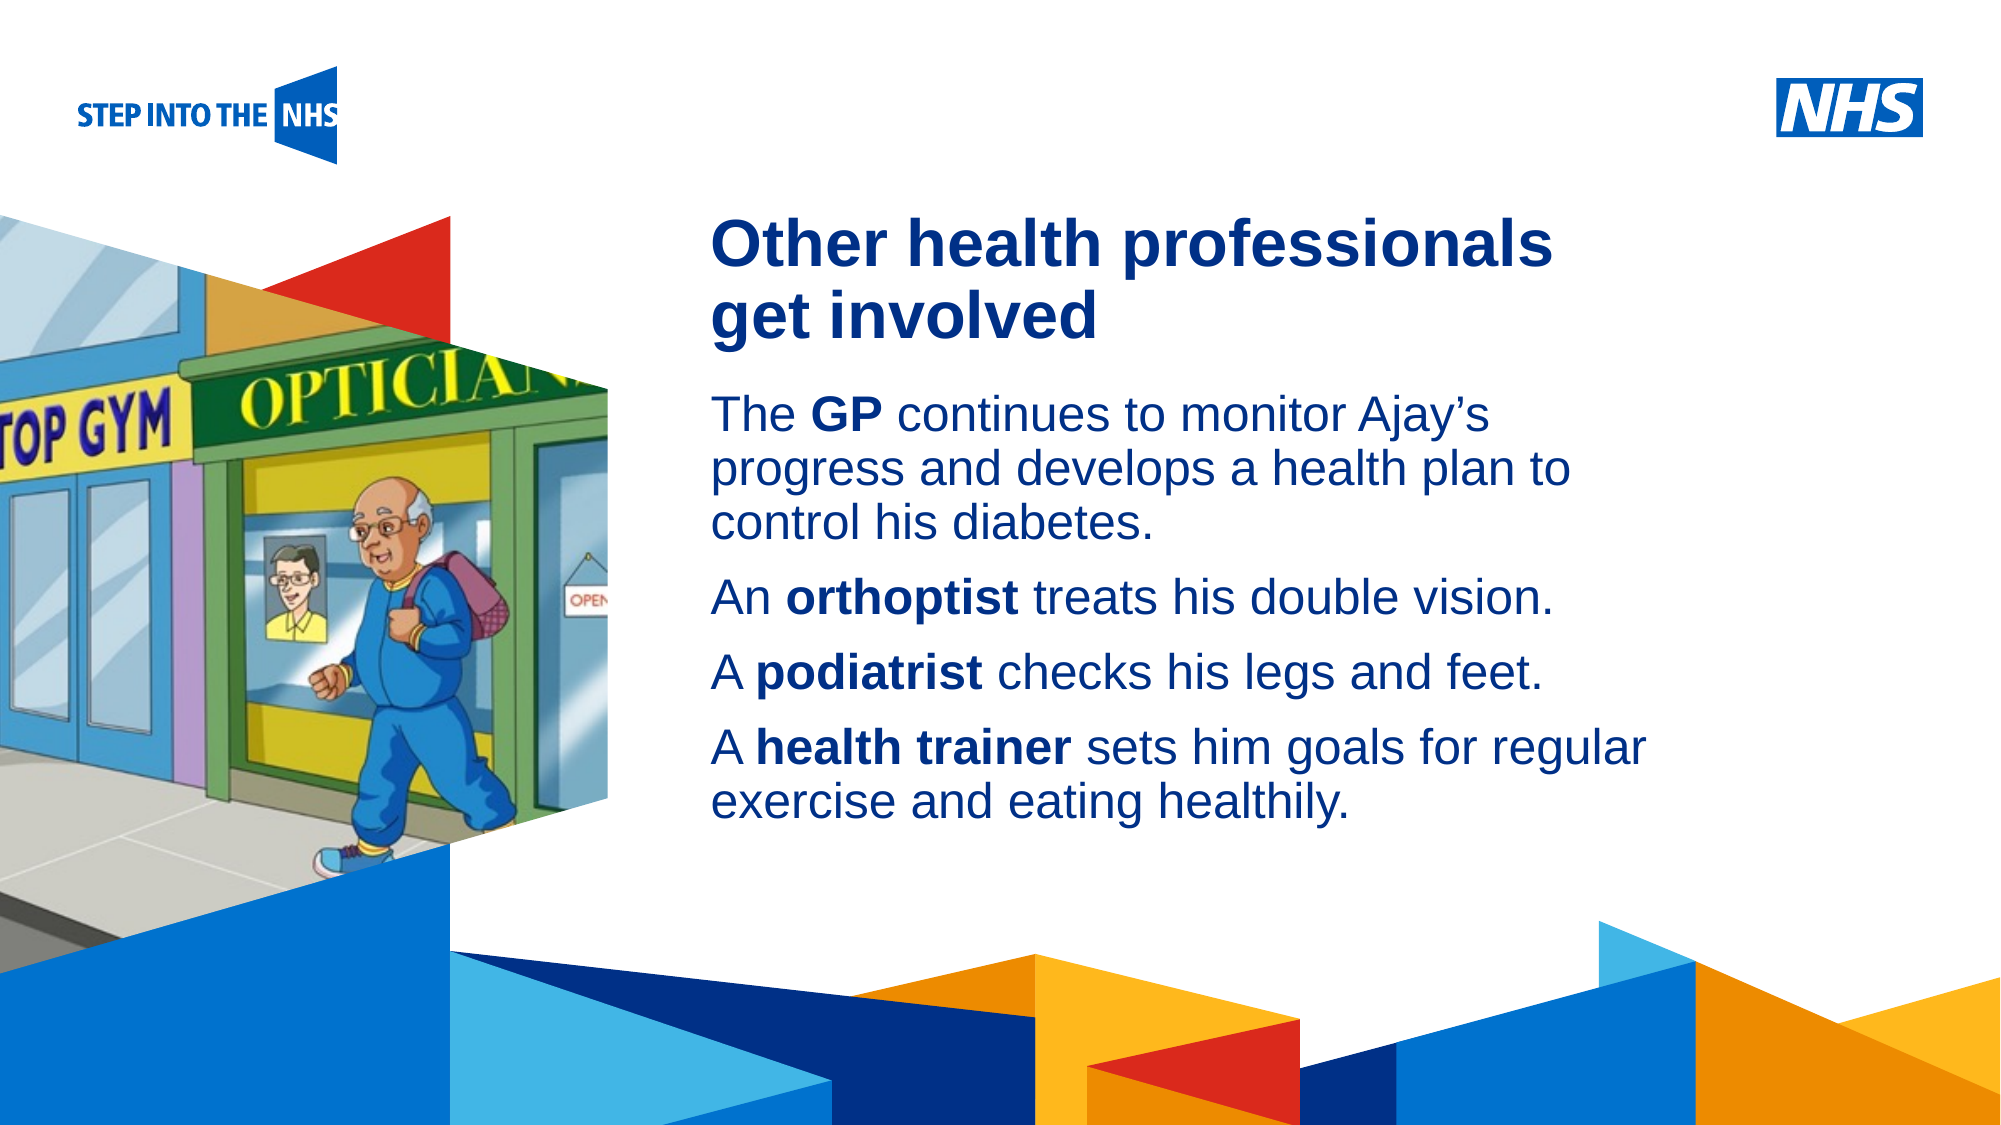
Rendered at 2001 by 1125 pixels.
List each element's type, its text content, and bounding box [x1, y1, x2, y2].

title Other health professionals get involved [710, 208, 1672, 296]
picture [0, 214, 608, 974]
list The GP continues to monitor Ajay’s progress and develops a health plan to control his diabetes. An orthoptist treats his double vision. A podiatrist checks his legs and feet. A health trainer sets him goals for regular exercise and eating healthily. [710, 388, 1767, 958]
